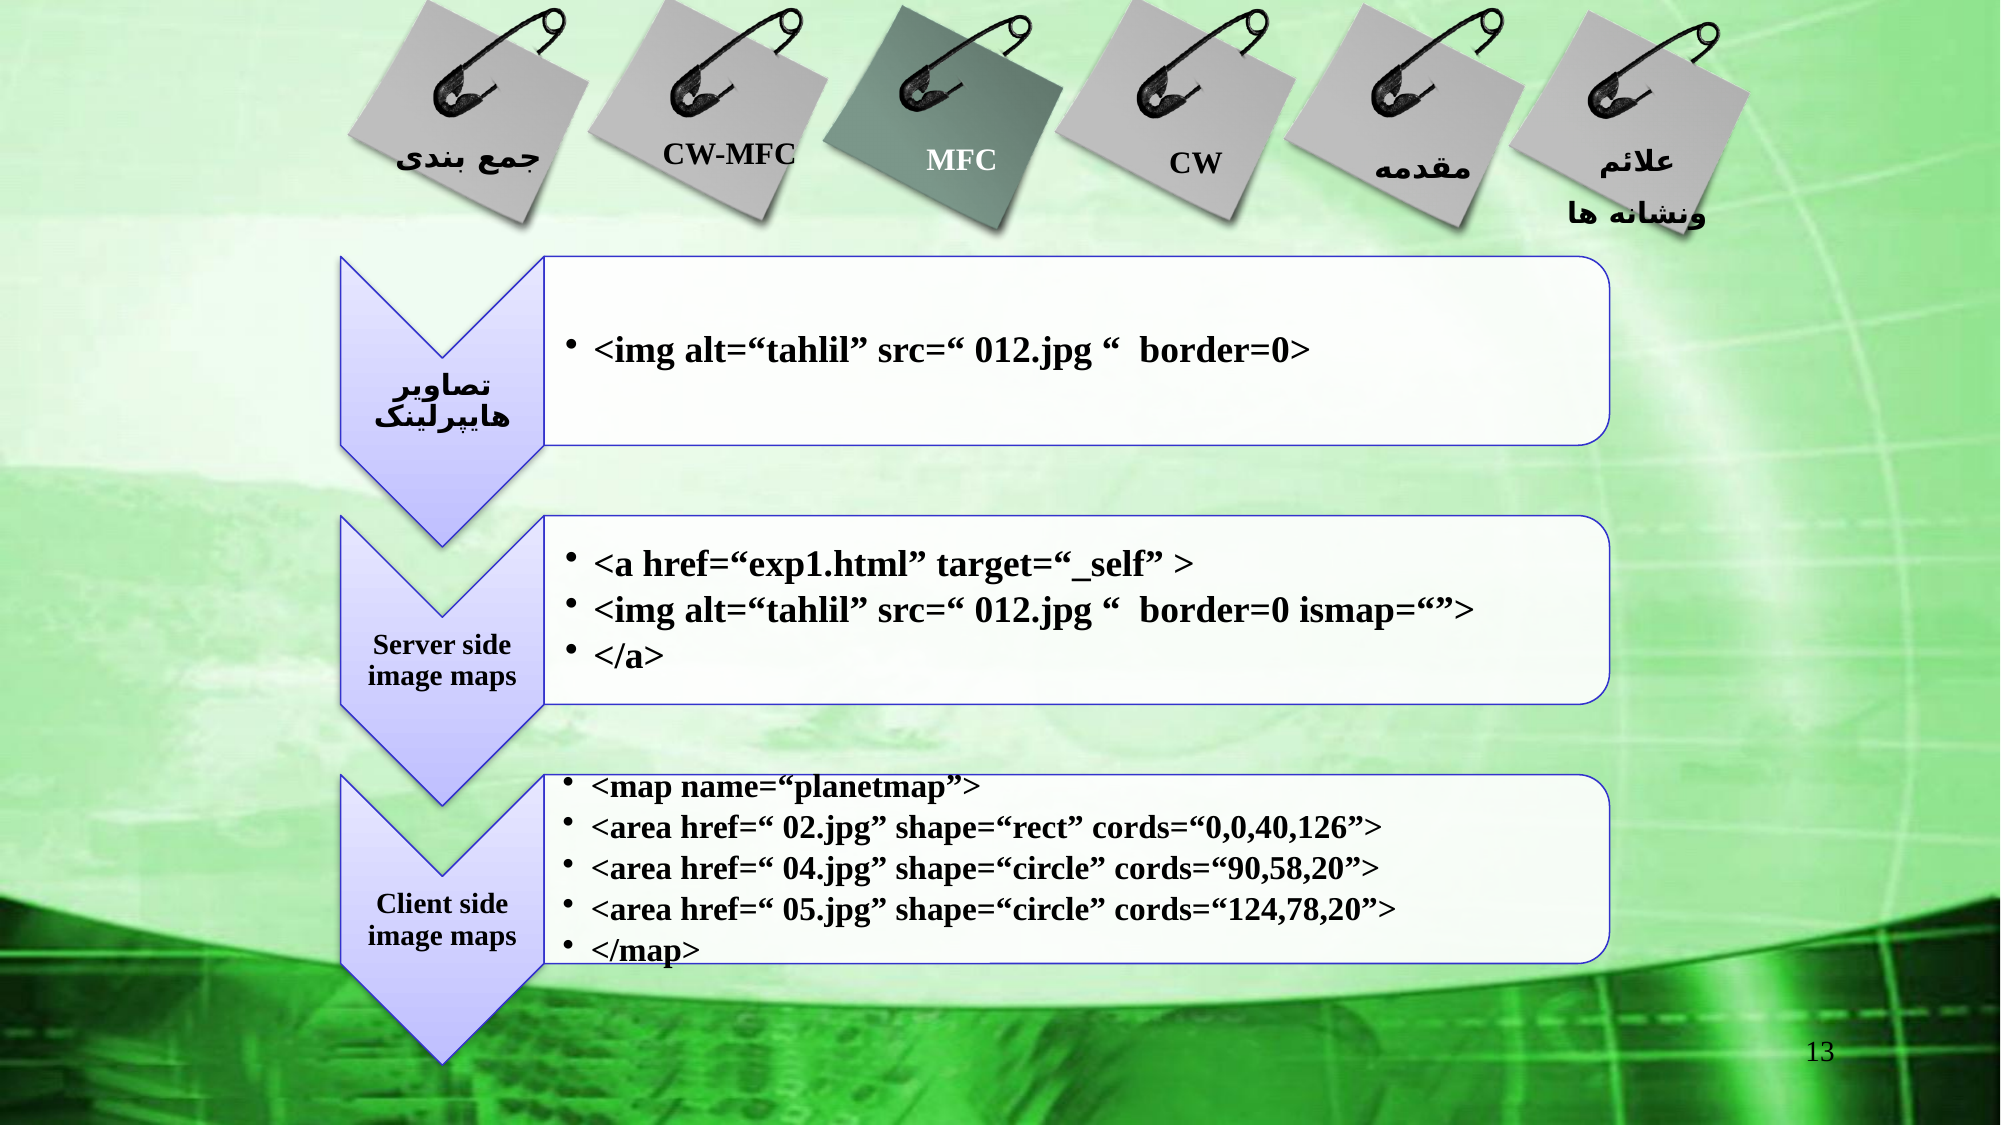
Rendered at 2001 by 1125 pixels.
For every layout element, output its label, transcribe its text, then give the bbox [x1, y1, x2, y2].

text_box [340, 255, 1610, 1067]
slide_number 13 [1433, 1024, 1851, 1101]
picture [0, 0, 2001, 1125]
